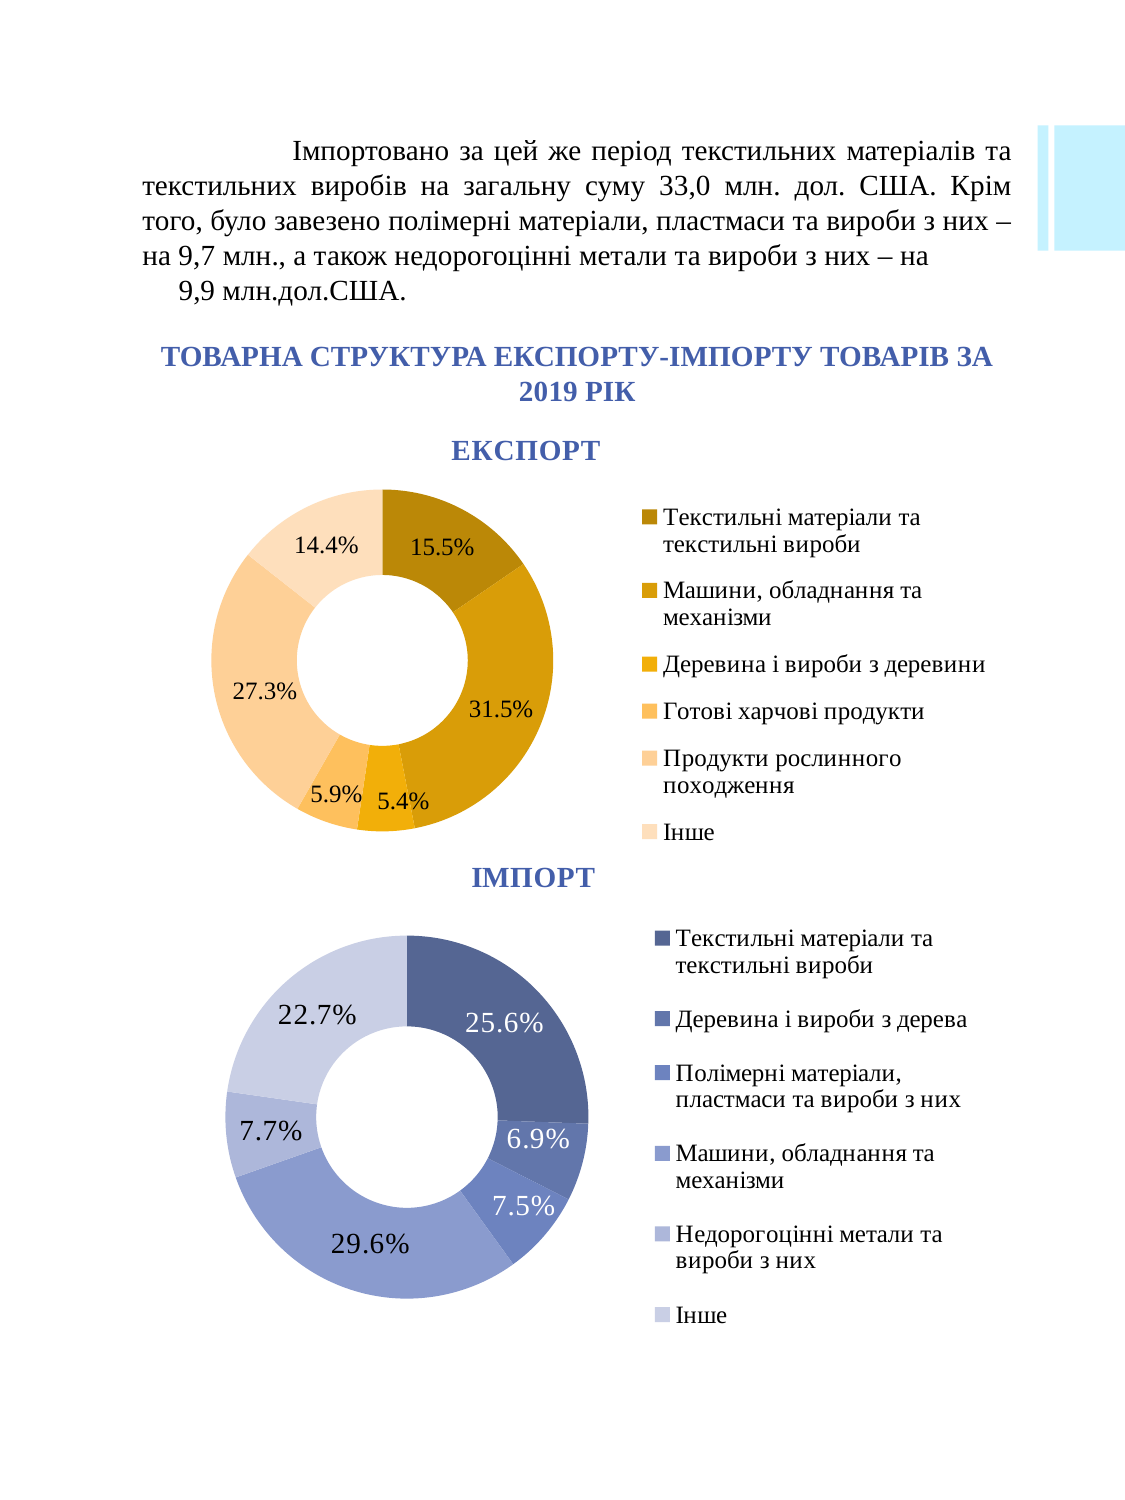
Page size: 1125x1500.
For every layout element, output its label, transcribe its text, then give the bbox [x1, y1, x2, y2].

text_box Імпортовано за цей же період текстильних матеріалів та текстильних виробів на загальну суму 33,0 млн. дол. США. Крім того, було завезено полімерні матеріали, пластмаси та вироби з них – на 9,7 млн., а також недорогоцінні метали та вироби з них – на 9,9 млн.дол.США. [127, 123, 1028, 326]
title ТОВАРНА СТРУКТУРА ЕКСПОРТУ-ІМПОРТУ ТОВАРІВ ЗА 2019 РІК [127, 329, 1028, 422]
chart [30, 406, 1028, 1436]
